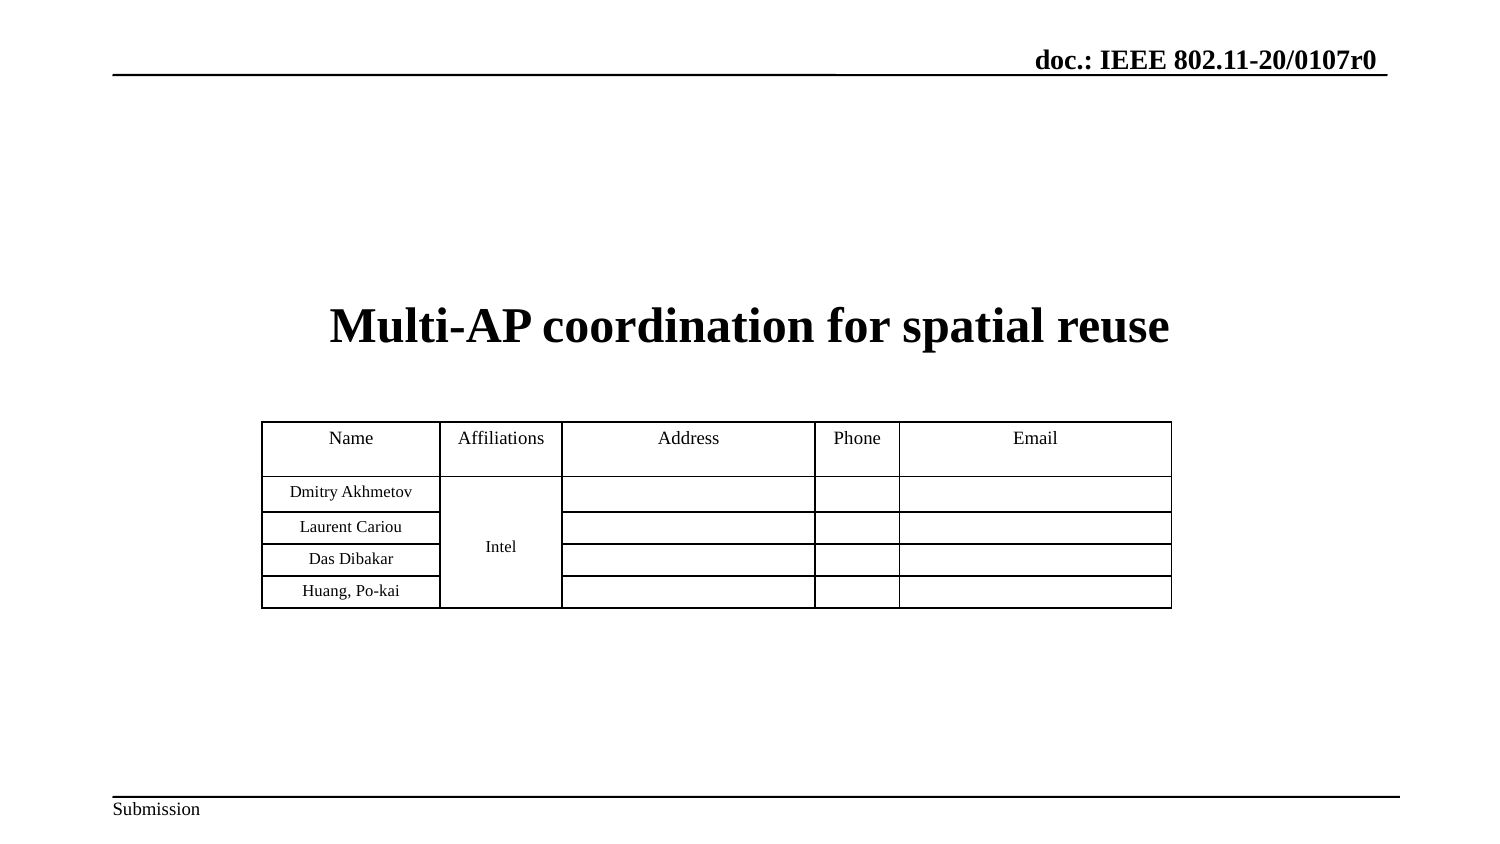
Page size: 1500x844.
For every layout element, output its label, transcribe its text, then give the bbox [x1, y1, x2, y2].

table_cell [816, 577, 899, 607]
table_cell Laurent Cariou [263, 513, 439, 543]
table_cell Huang, Po-kai [263, 577, 439, 607]
table_cell [563, 513, 814, 543]
table_cell [816, 513, 899, 543]
table_cell Intel [441, 477, 561, 607]
table_cell [900, 477, 1171, 511]
table_cell [816, 477, 899, 511]
table_cell Das Dibakar [263, 545, 439, 575]
table_cell [900, 545, 1171, 575]
table_cell [900, 577, 1171, 607]
table_header Address [563, 423, 814, 476]
table_cell [900, 513, 1171, 543]
table_header Name [263, 423, 439, 476]
table_cell [563, 545, 814, 575]
table_header Affiliations [441, 423, 561, 476]
table_header Phone [816, 423, 899, 476]
table_cell [563, 477, 814, 511]
title Multi-AP coordination for spatial reuse [112, 262, 1388, 443]
table_cell [816, 545, 899, 575]
table_header Email [900, 423, 1171, 476]
table_cell [563, 577, 814, 607]
table_cell Dmitry Akhmetov [263, 477, 439, 511]
